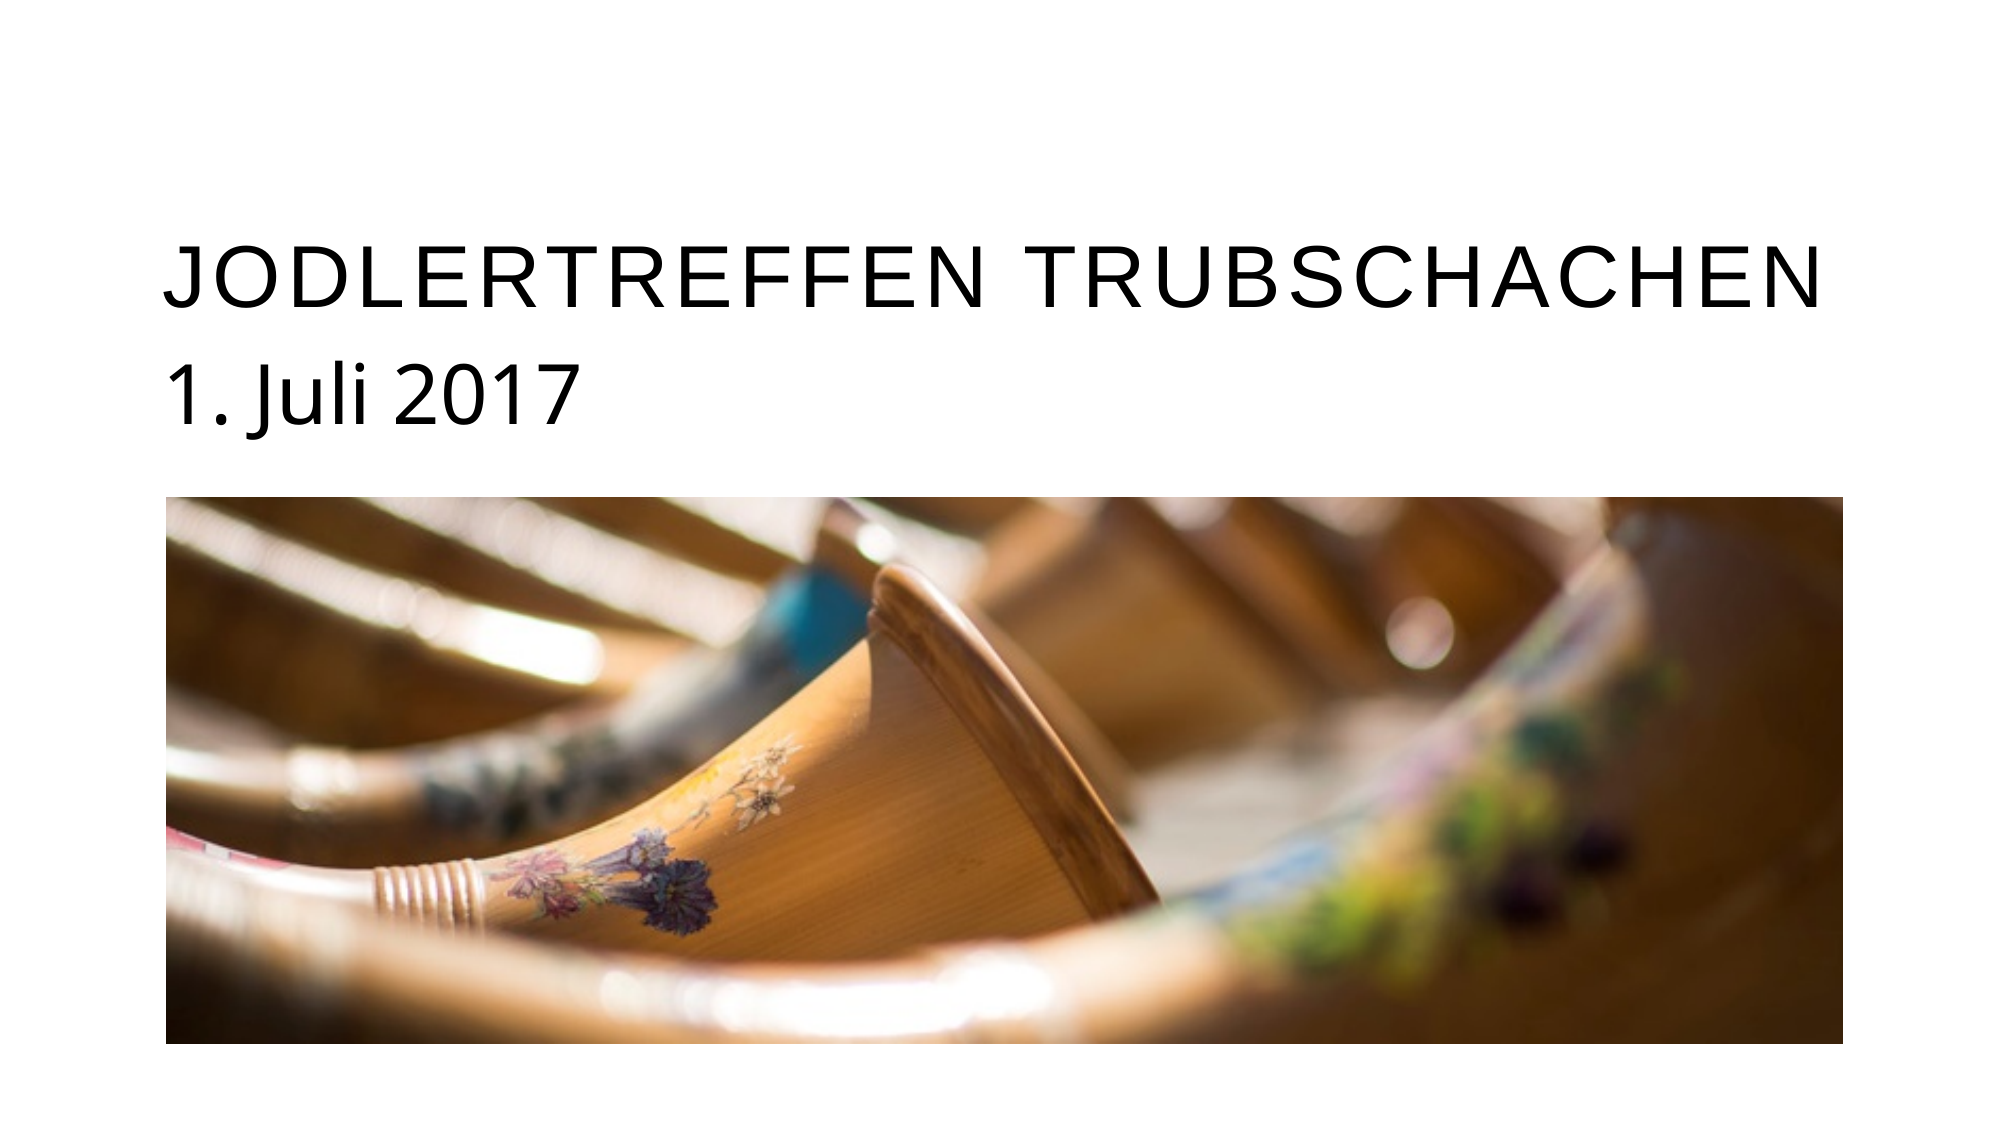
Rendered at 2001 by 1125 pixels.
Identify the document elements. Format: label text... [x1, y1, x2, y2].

subtitle 1. Juli 2017 [147, 333, 922, 606]
picture [166, 497, 1843, 1044]
title Jodlertreffen Trubschachen [147, 151, 1981, 334]
